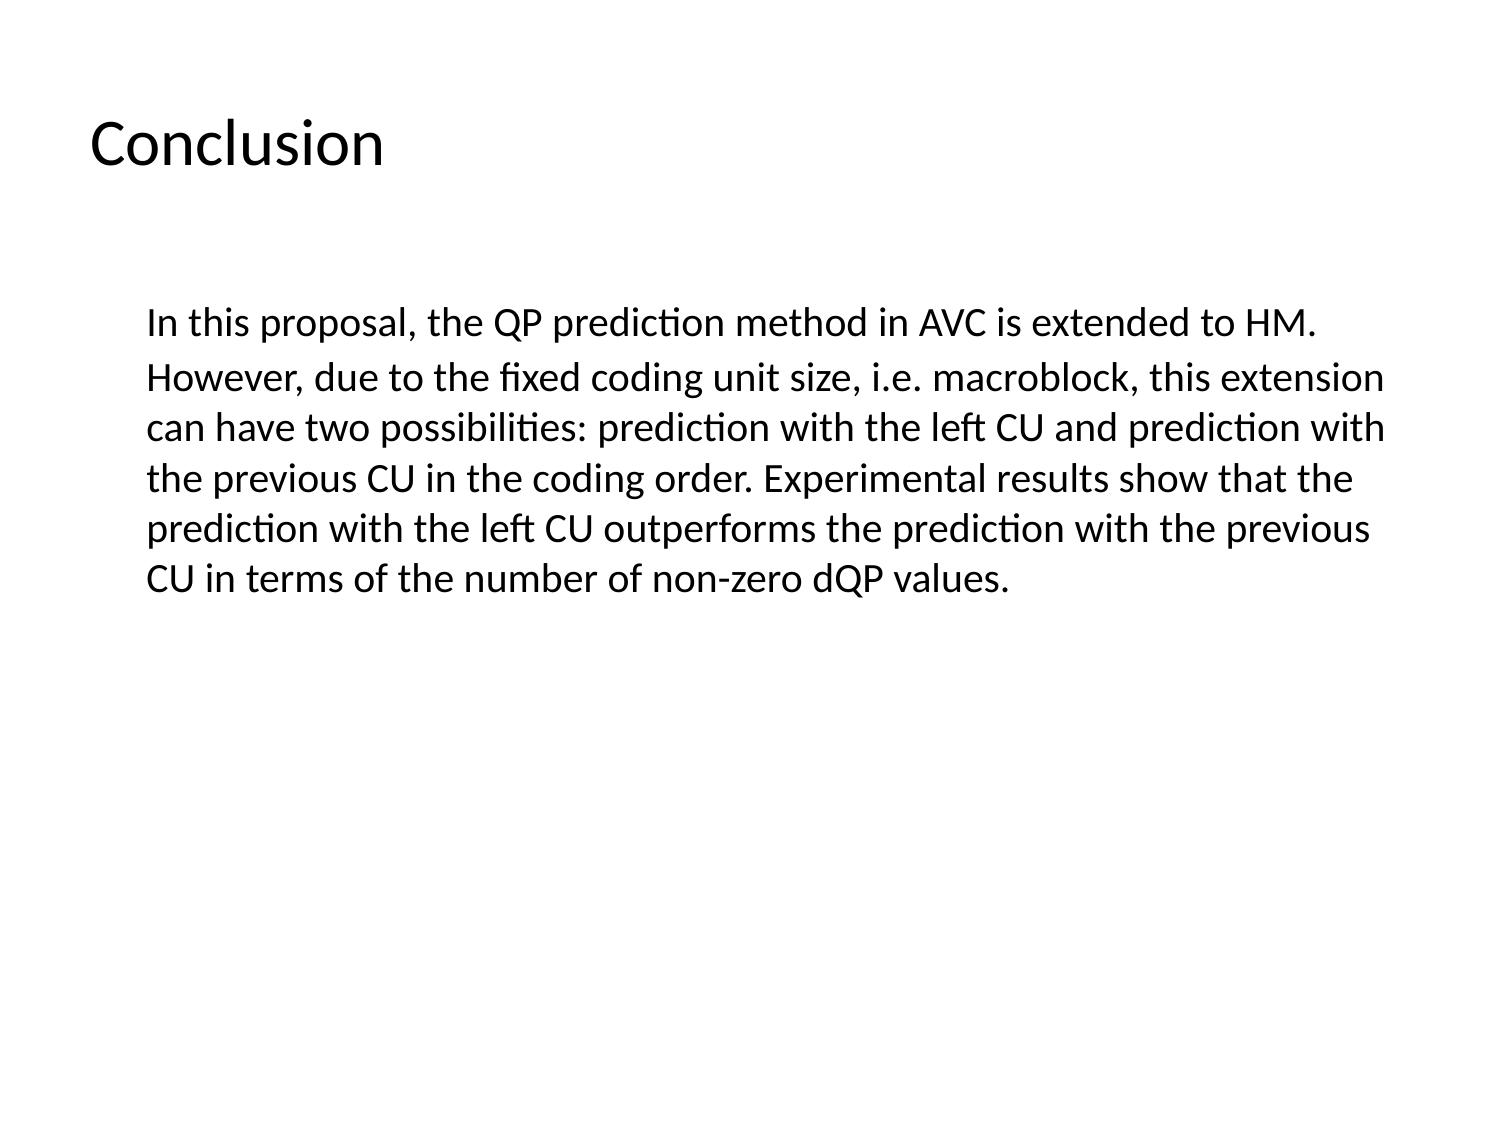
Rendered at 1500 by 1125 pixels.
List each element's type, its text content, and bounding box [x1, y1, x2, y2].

title Conclusion [75, 45, 1425, 233]
list In this proposal, the QP prediction method in AVC is extended to HM. However, due to the fixed coding unit size, i.e. macroblock, this extension can have two possibilities: prediction with the left CU and prediction with the previous CU in the coding order. Experimental results show that the prediction with the left CU outperforms the prediction with the previous CU in terms of the number of non-zero dQP values. [75, 262, 1425, 1005]
